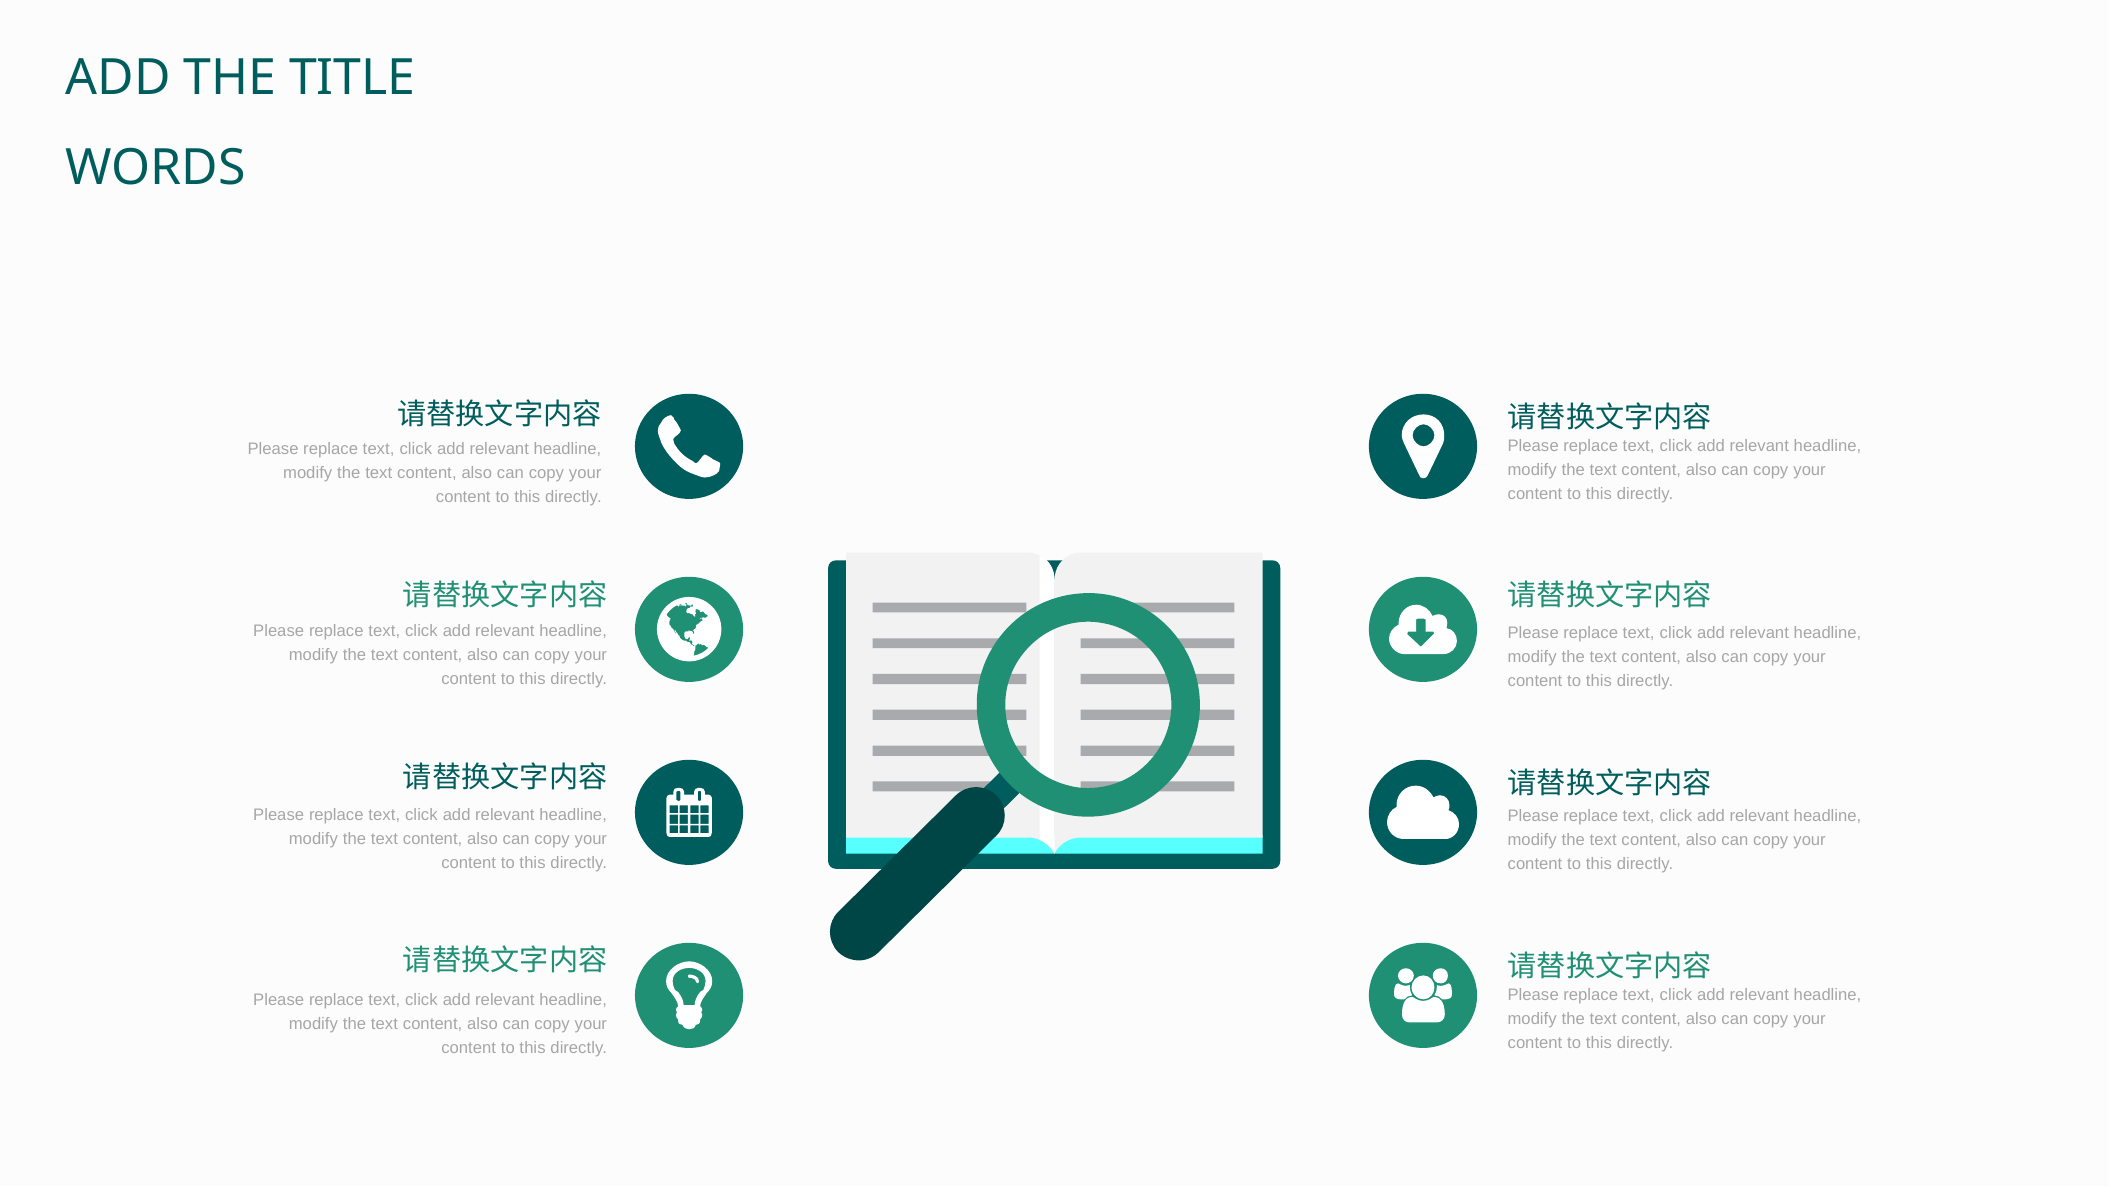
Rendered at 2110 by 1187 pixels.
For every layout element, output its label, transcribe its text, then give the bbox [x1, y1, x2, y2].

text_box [1507, 756, 1864, 874]
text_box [1368, 759, 1478, 865]
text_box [251, 934, 608, 1058]
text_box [1507, 939, 1864, 1053]
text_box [1507, 569, 1864, 691]
text_box ADD THE TITLE WORDS [50, 7, 583, 202]
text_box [1368, 393, 1478, 499]
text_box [827, 552, 1281, 963]
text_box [1507, 390, 1864, 504]
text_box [251, 750, 608, 873]
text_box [634, 942, 744, 1048]
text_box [1368, 942, 1478, 1048]
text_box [246, 388, 602, 507]
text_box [634, 393, 744, 499]
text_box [251, 568, 608, 689]
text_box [634, 576, 744, 682]
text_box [1368, 576, 1478, 682]
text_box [634, 759, 744, 865]
